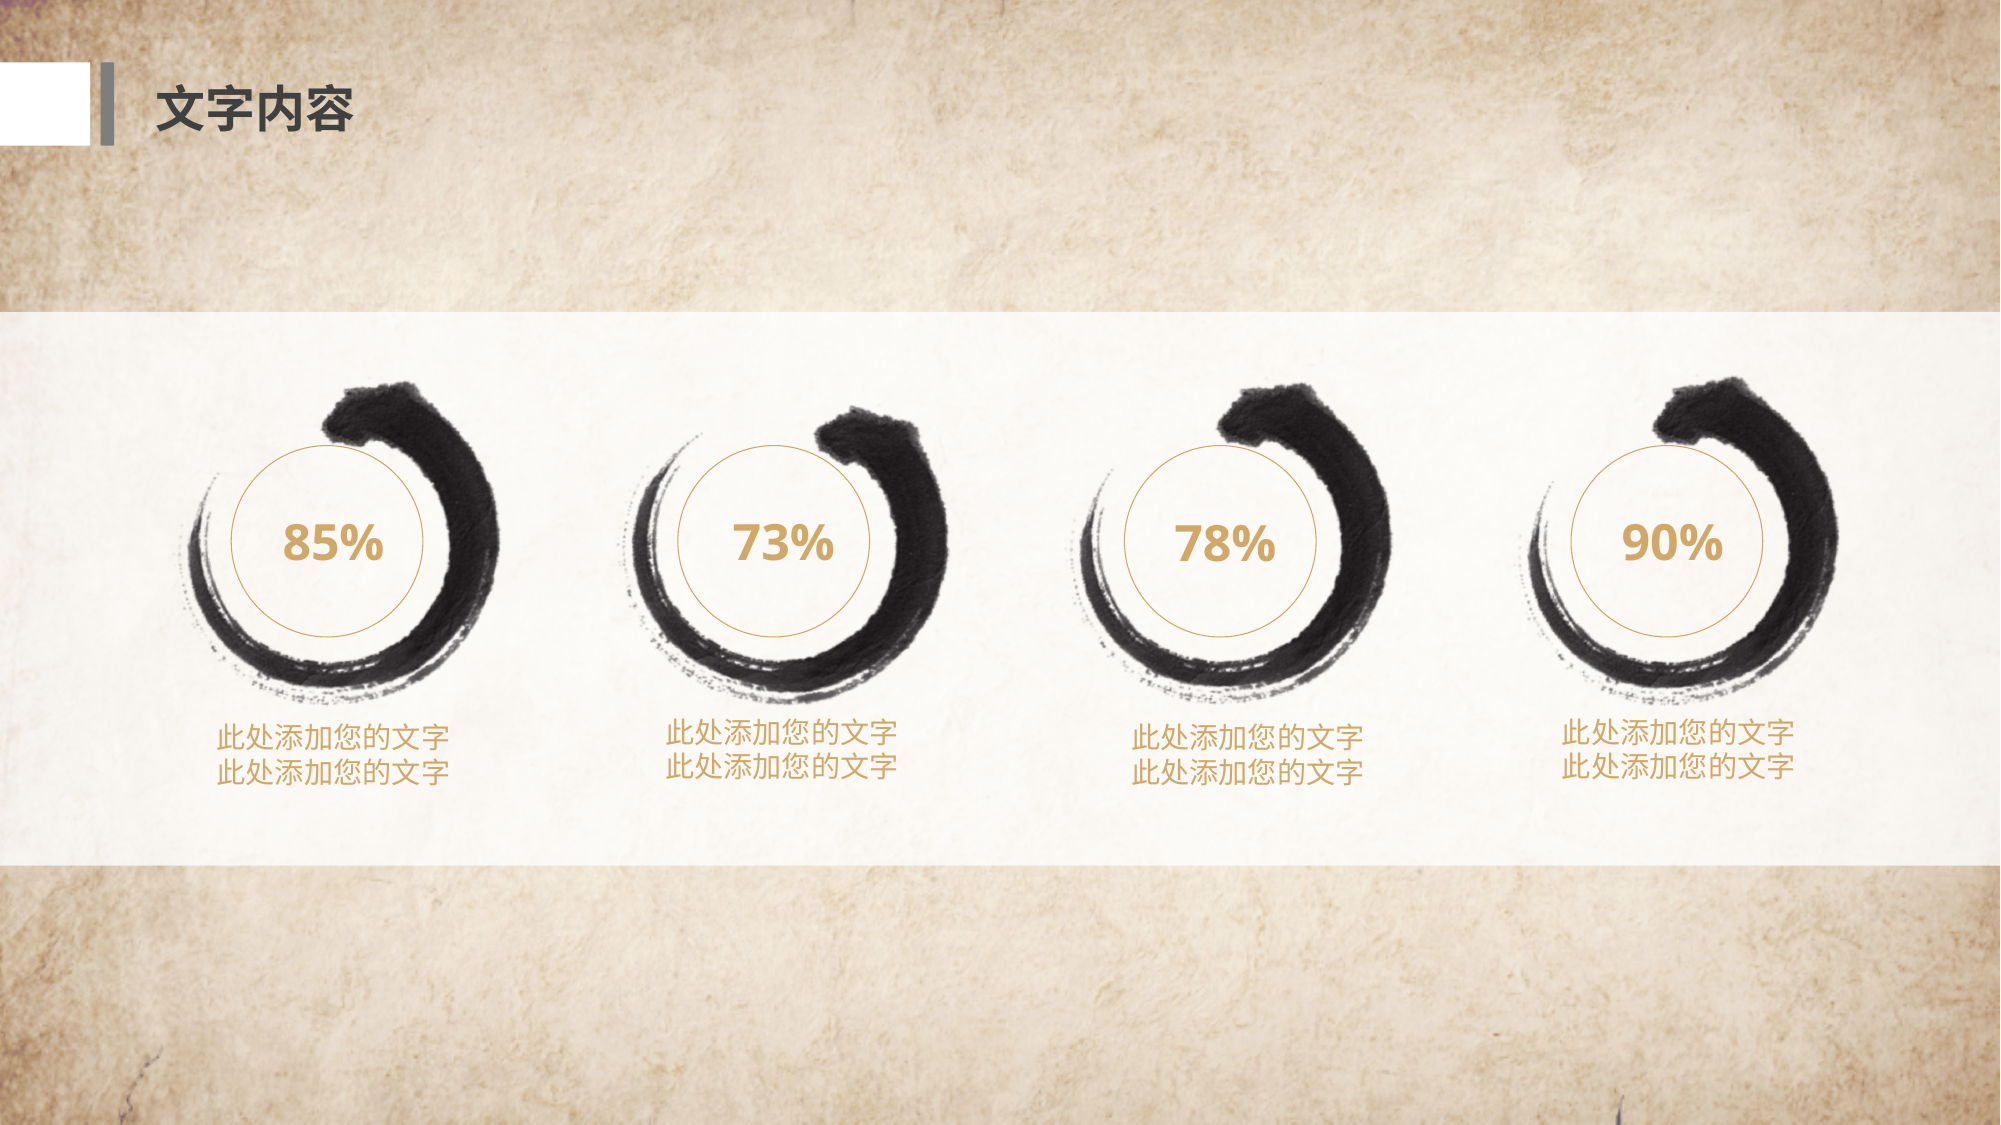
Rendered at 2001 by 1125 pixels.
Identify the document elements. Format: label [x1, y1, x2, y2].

picture [0, 0, 2000, 1125]
text_box [0, 62, 115, 146]
